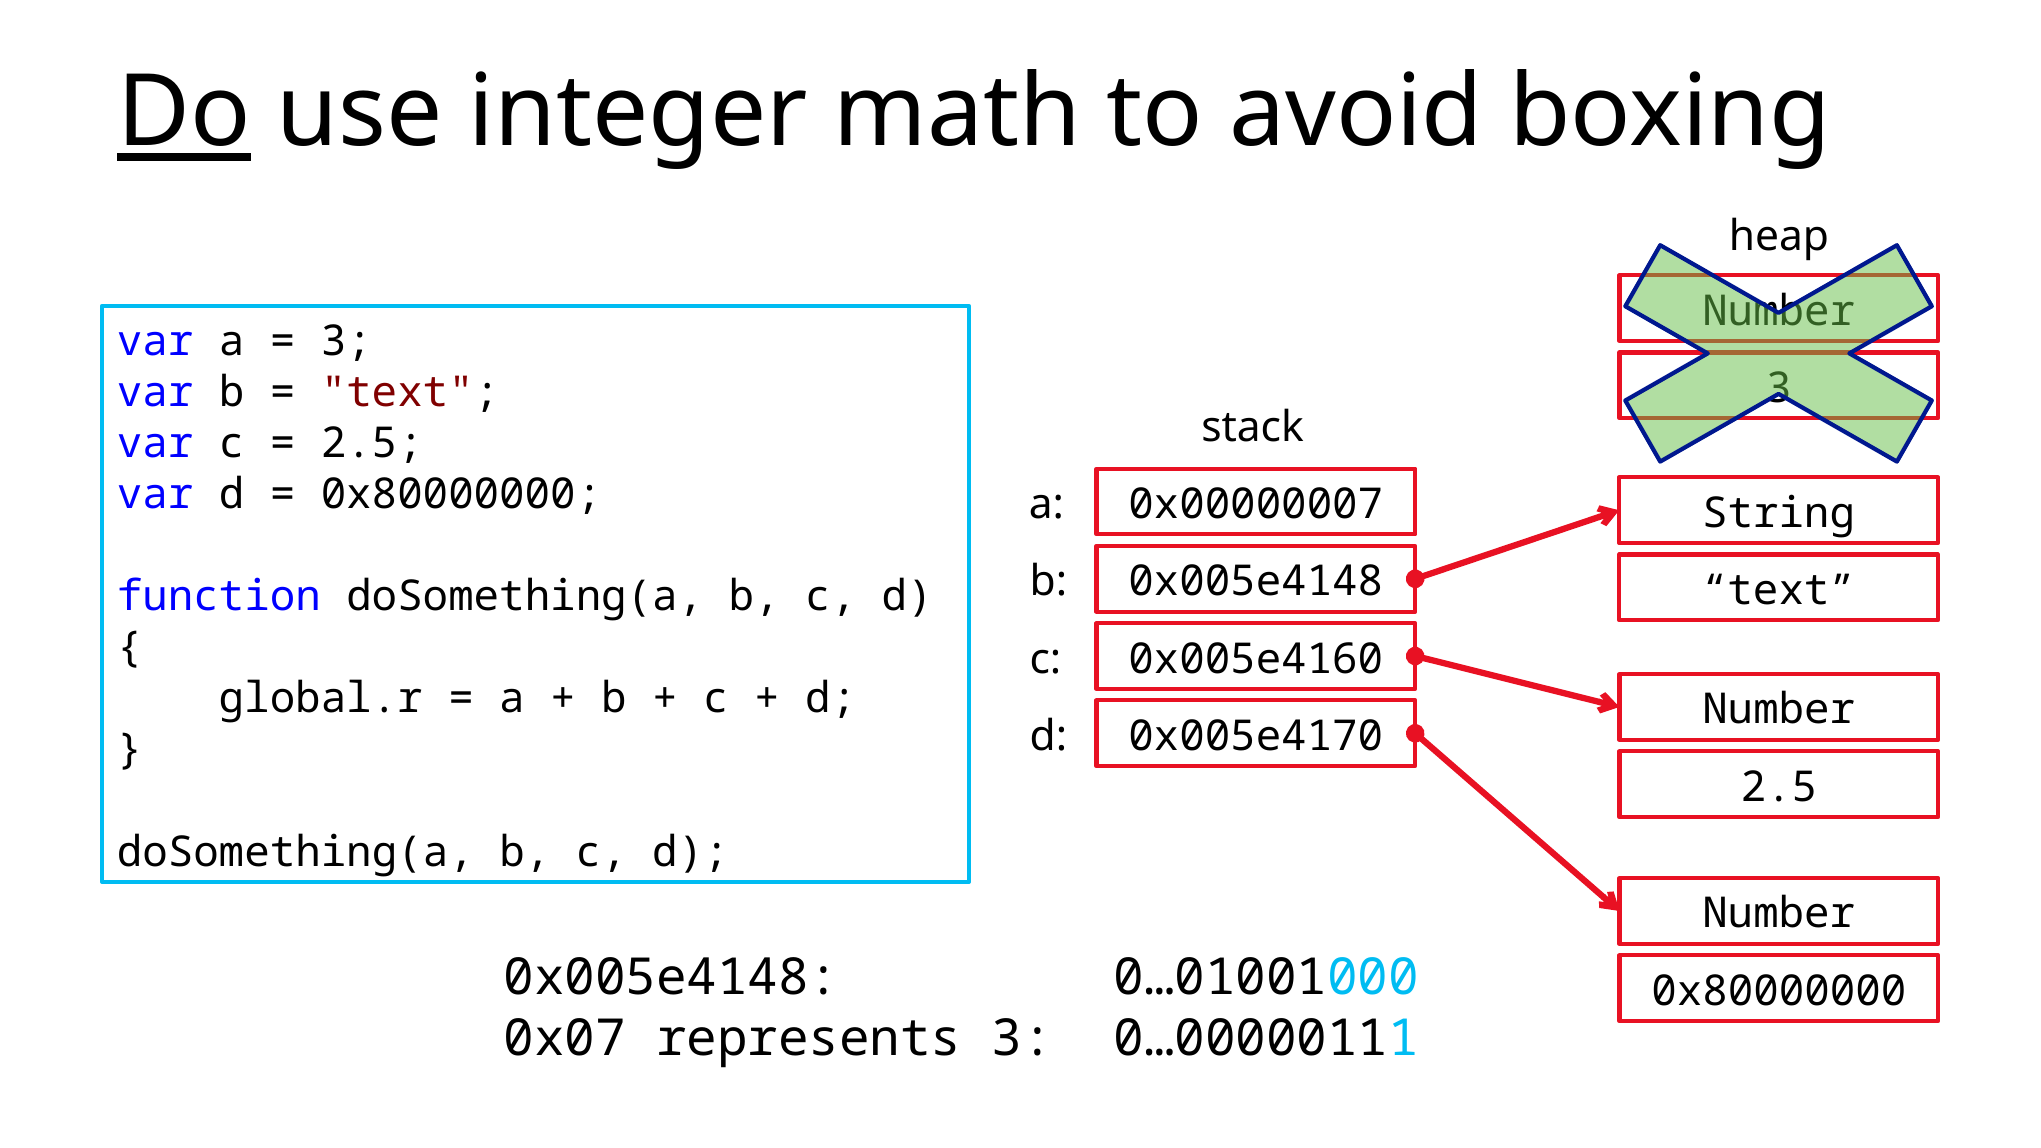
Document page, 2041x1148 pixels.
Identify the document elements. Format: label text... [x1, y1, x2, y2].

text_box stack [1141, 391, 1365, 458]
text_box 0x005e4148: 0…01001000 0x07 represents 3: 0…00000111 [504, 943, 1450, 1066]
text_box Number [1617, 273, 1683, 343]
text_box “text” [1617, 552, 1940, 622]
text_box 3 [1617, 350, 1702, 420]
text_box var a = 3; var b = "text"; var c = 2.5; var d = 0x80000000; function doSomething(a, b, c, d) { global.r = a + b + c + d; } doSomething(a, b, c, d); [100, 304, 971, 884]
text_box c: [1014, 623, 1077, 689]
text_box 0x005e4170 [1094, 698, 1417, 768]
text_box d: [1014, 700, 1082, 767]
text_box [1414, 734, 1620, 913]
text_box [1414, 511, 1620, 581]
text_box 3 [1739, 397, 1818, 420]
text_box 0x005e4160 [1094, 621, 1417, 691]
text_box Number [1715, 273, 1842, 310]
text_box Number [1617, 876, 1940, 946]
text_box 0x005e4148 [1094, 544, 1417, 614]
text_box 0x80000000 [1617, 953, 1940, 1023]
text_box Number [1874, 273, 1940, 343]
text_box heap [1667, 200, 1891, 267]
text_box b: [1014, 545, 1082, 612]
text_box 0x00000007 [1094, 467, 1417, 536]
text_box a: [1014, 468, 1079, 535]
text_box [1623, 243, 1934, 464]
text_box 3 [1855, 350, 1940, 420]
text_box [1414, 656, 1620, 709]
title Do use integer math to avoid boxing [87, 38, 1953, 164]
text_box String [1617, 475, 1940, 545]
text_box 2.5 [1624, 749, 1940, 819]
text_box Number [1617, 672, 1940, 742]
